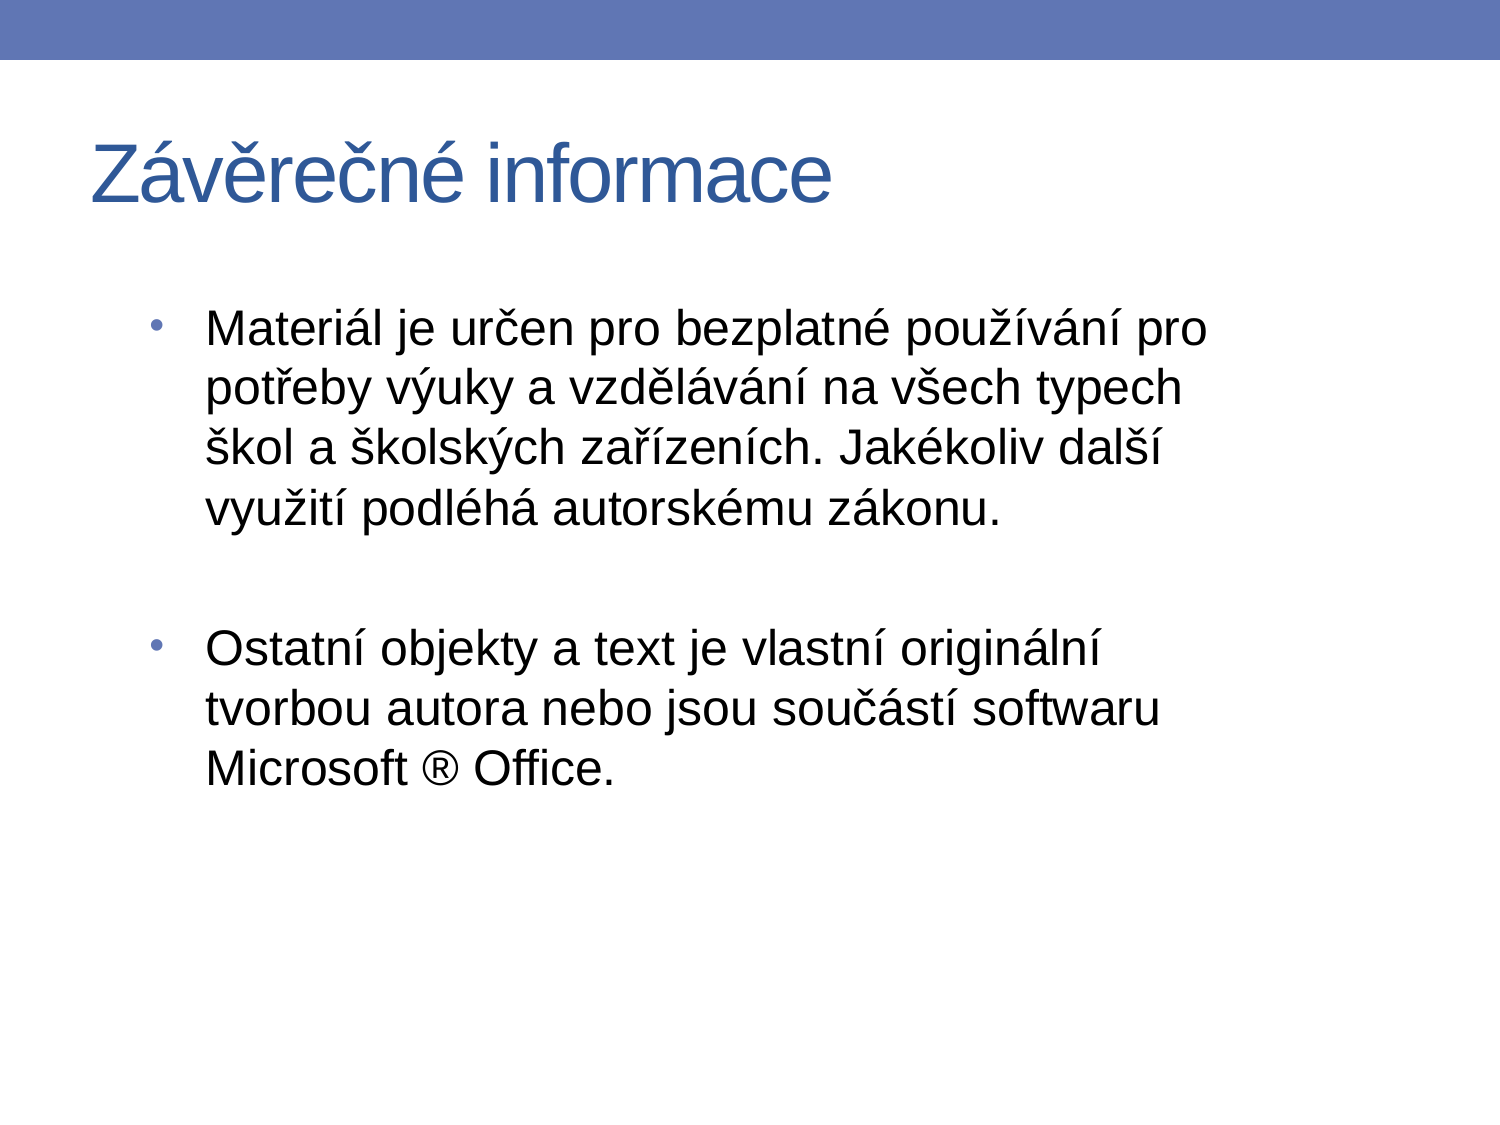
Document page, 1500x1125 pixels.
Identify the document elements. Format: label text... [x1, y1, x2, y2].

text_box Materiál je určen pro bezplatné používání pro potřeby výuky a vzdělávání na všech typech škol a školských zařízeních. Jakékoliv další využití podléhá autorskému zákonu. Ostatní objekty a text je vlastní originální tvorbou autora nebo jsou součástí softwaru Microsoft ® Office. [29, 287, 1247, 1088]
list [75, 262, 1425, 1063]
title Závěrečné informace [75, 87, 1425, 250]
